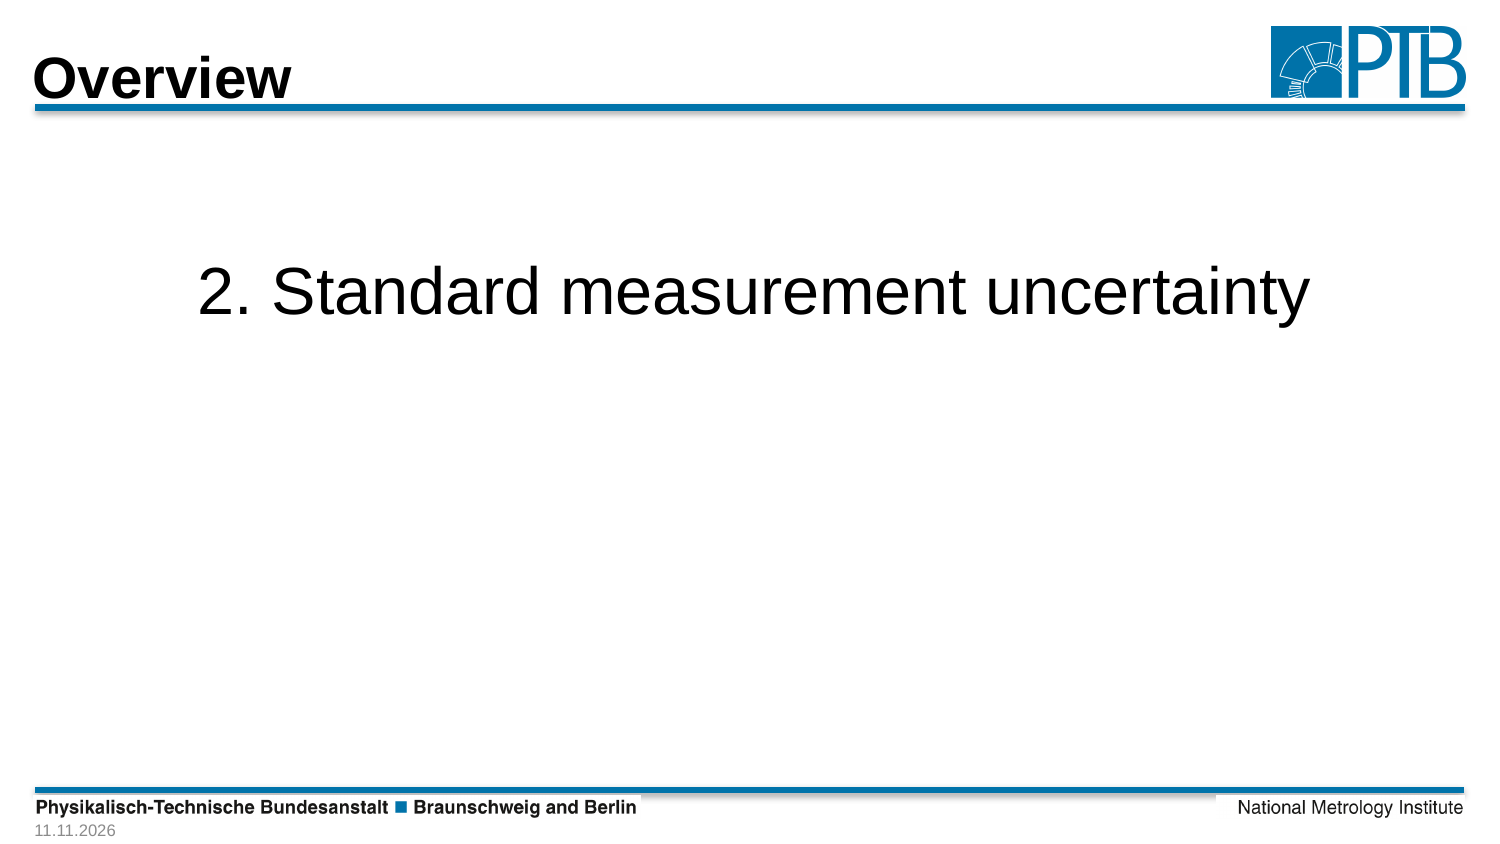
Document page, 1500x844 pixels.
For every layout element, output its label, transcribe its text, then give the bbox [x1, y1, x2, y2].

picture [1459, 80, 1467, 98]
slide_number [19, 815, 669, 844]
picture [1459, 26, 1467, 75]
title Overview [17, 26, 1459, 123]
picture [1216, 795, 1465, 819]
picture [33, 795, 641, 815]
list 2. Standard measurement uncertainty [183, 239, 1388, 422]
